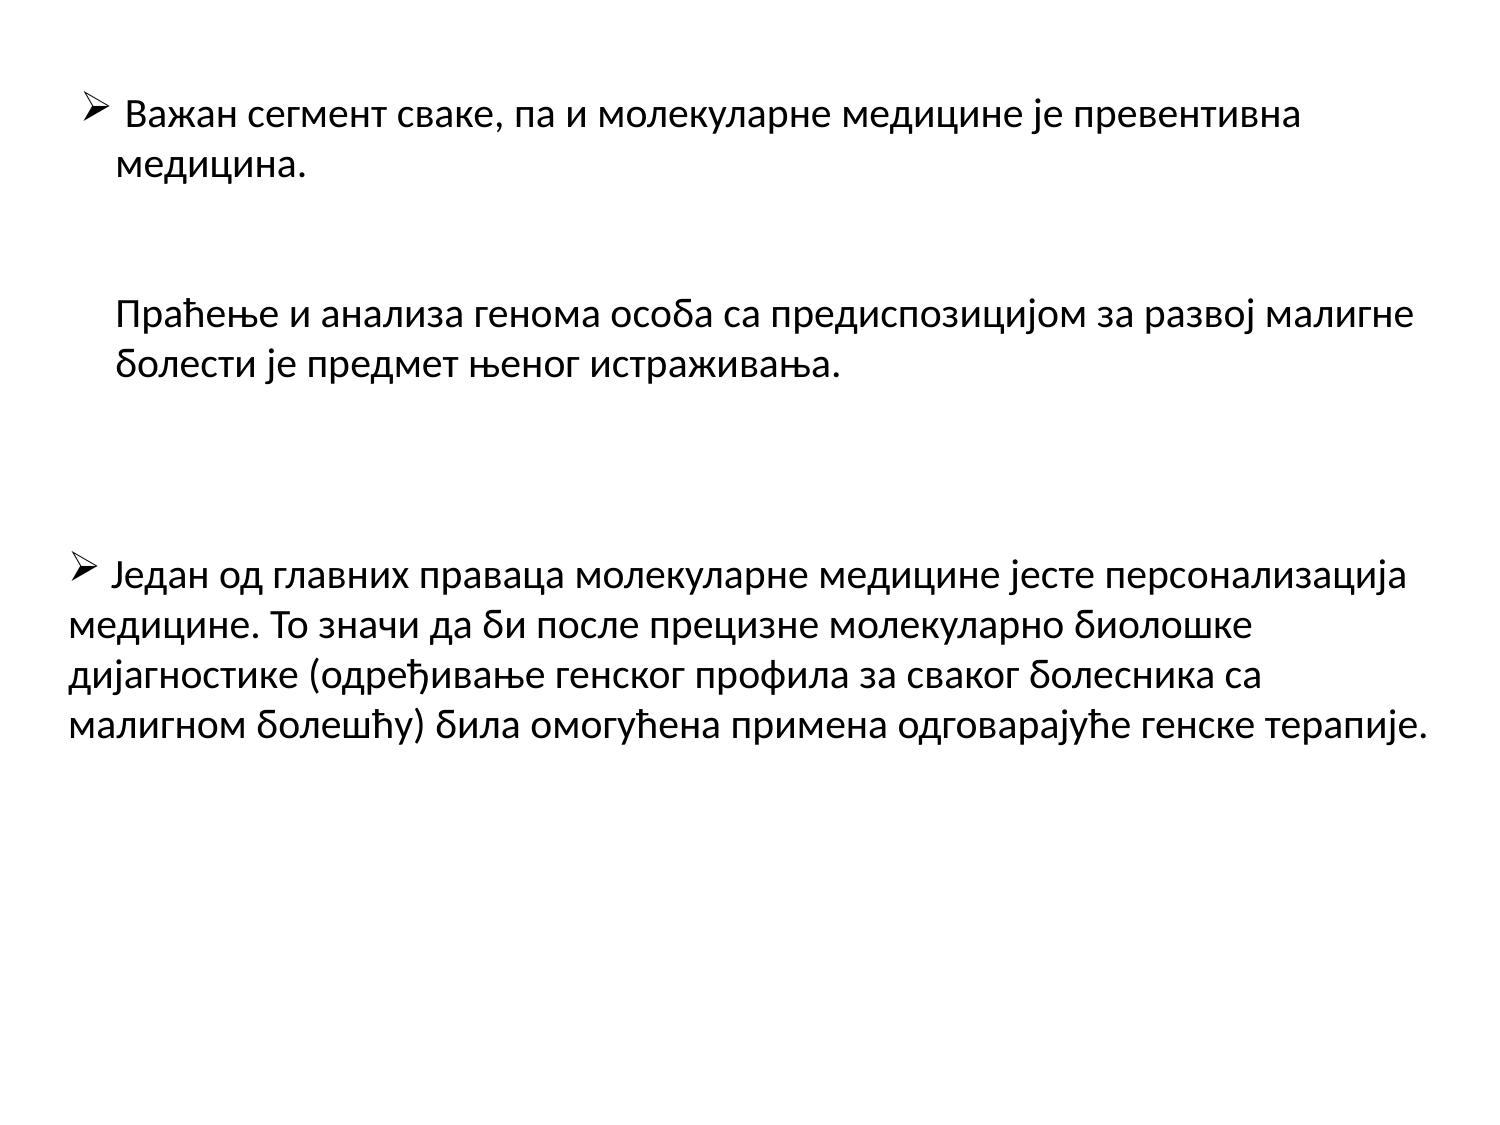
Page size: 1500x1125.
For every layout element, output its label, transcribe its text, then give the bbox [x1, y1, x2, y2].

subtitle Један од главних праваца молекуларне медицине јесте персонализација медицине. То значи да би после прецизне молекуларно биолошке дијагностике (одређивање генског профила за сваког болесника са малигном болешћу) била омогућена примена одговарајуће генске терапије. [53, 538, 1447, 1083]
title Важан сегмент сваке, па и молекуларне медицине је превентивна медицина. Праћење и анализа генома особа са предиспозицијом за развој малигне болести је предмет њеног истраживања. [64, 54, 1436, 468]
